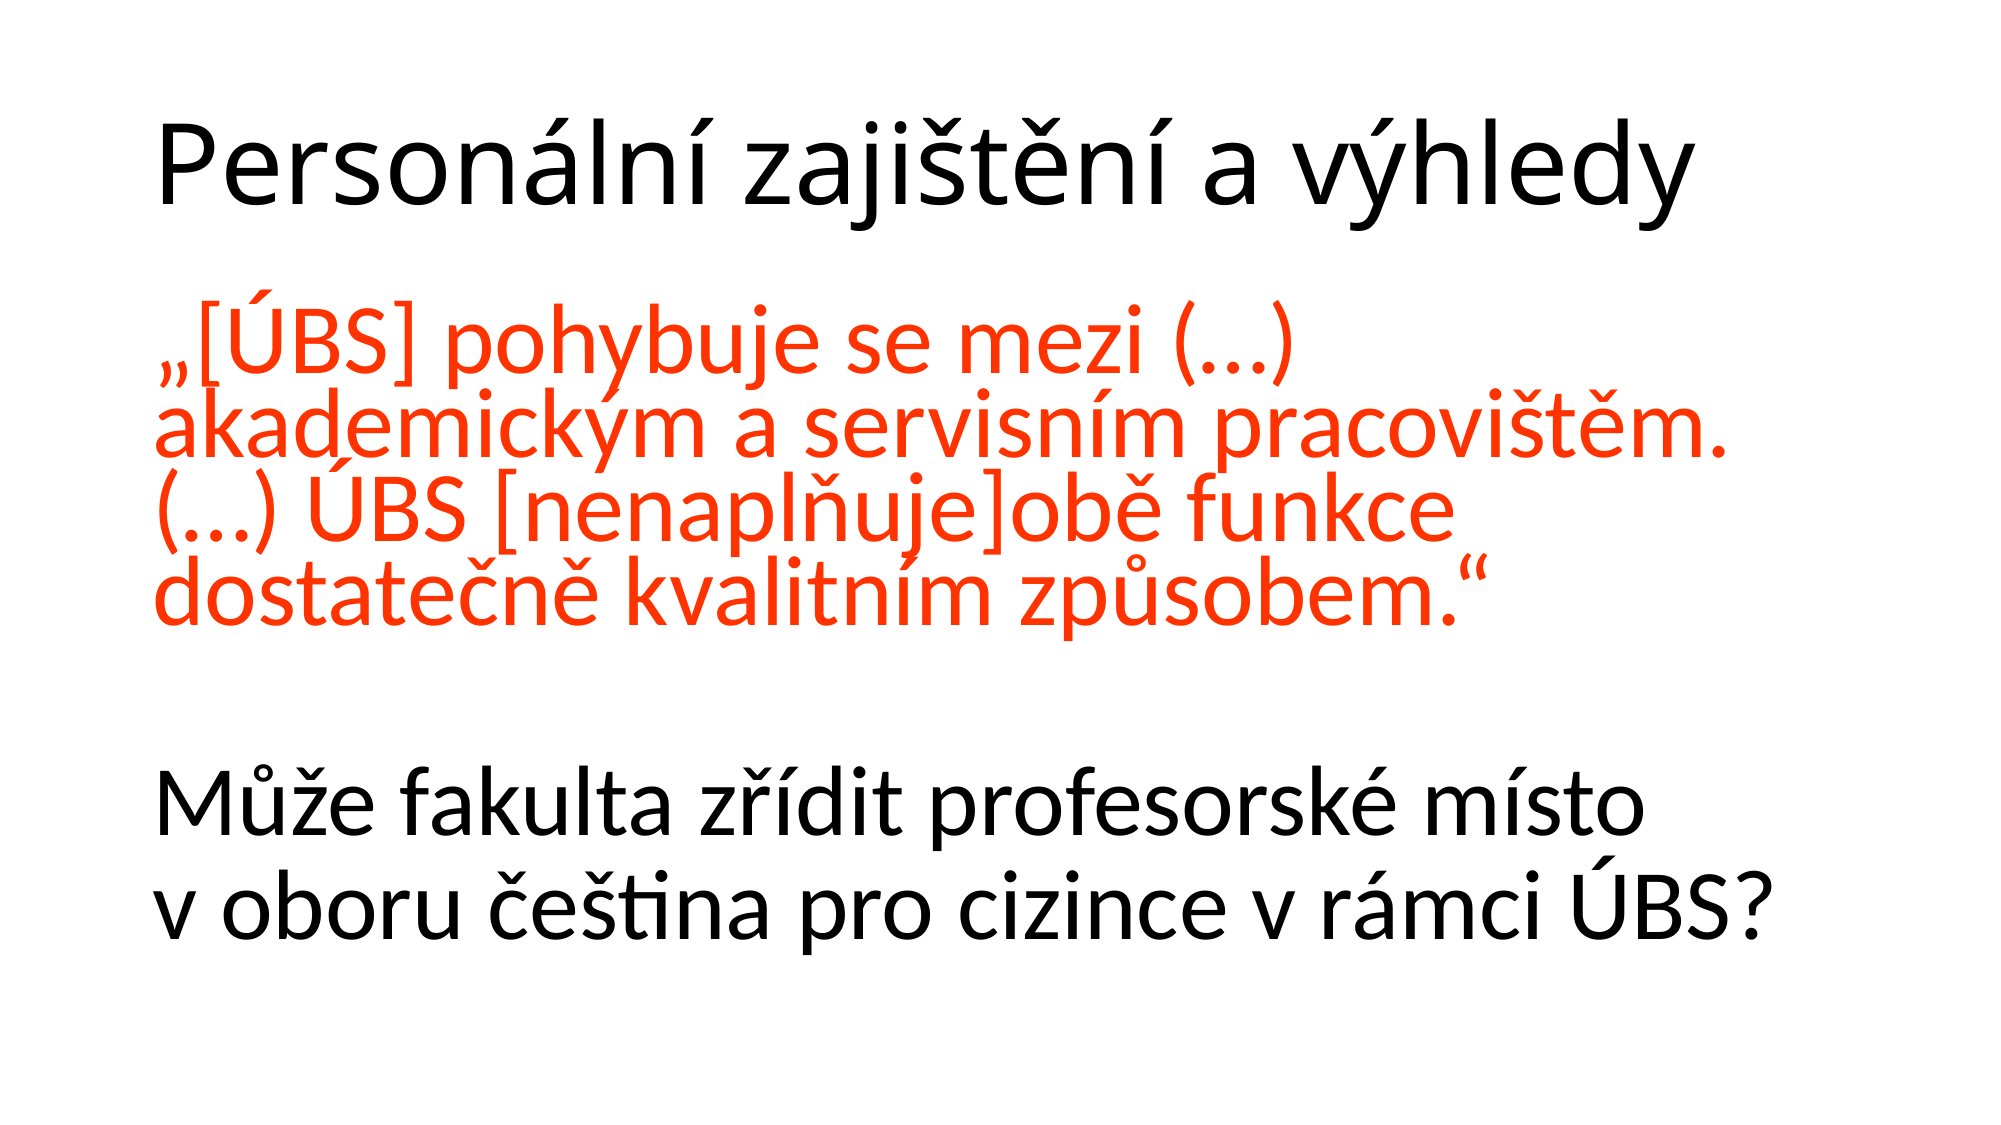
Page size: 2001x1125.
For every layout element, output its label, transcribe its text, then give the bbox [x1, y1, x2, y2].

title Personální zajištění a výhledy [137, 59, 1863, 278]
list „[ÚBS] pohybuje se mezi (…) akademickým a servisním pracovištěm. (…) ÚBS [nenaplňuje]obě funkce dostatečně kvalitním způsobem.“ Může fakulta zřídit profesorské místo v oboru čeština pro cizince v rámci ÚBS? [137, 299, 1863, 1014]
